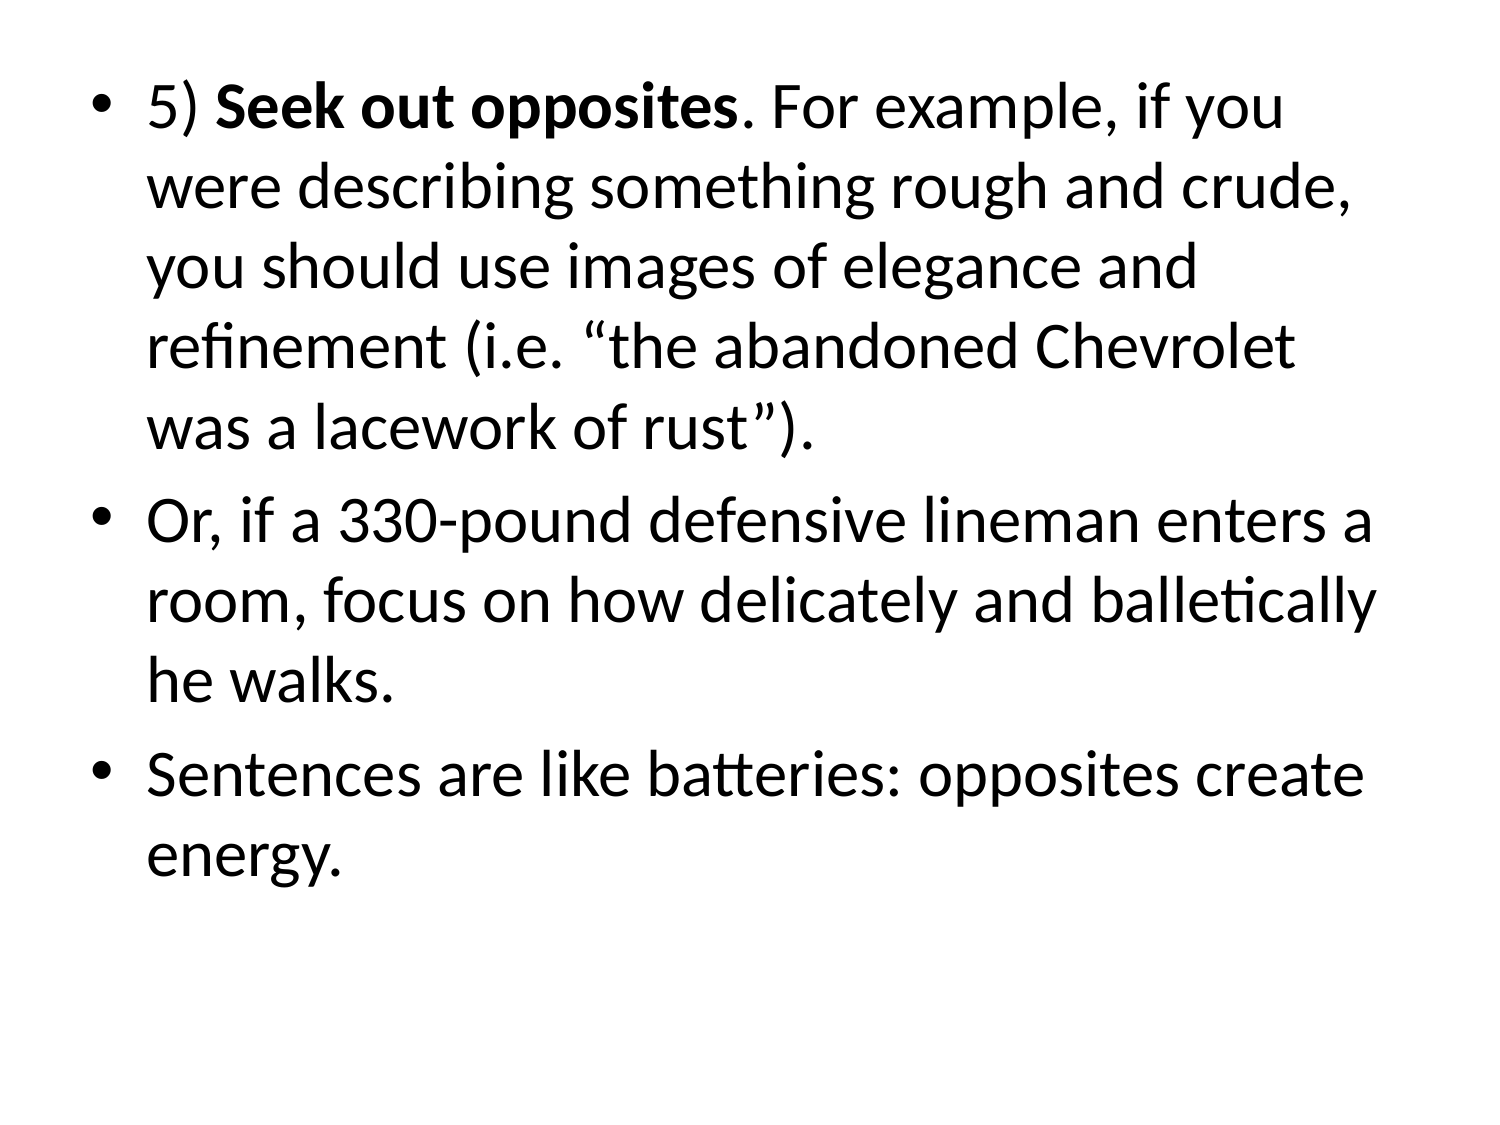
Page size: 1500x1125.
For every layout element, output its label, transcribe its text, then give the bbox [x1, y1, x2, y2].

list 5) Seek out opposites. For example, if you were describing something rough and crude, you should use images of elegance and refinement (i.e. “the abandoned Chevrolet was a lacework of rust”). Or, if a 330-pound defensive lineman enters a room, focus on how delicately and balletically he walks. Sentences are like batteries: opposites create energy. [75, 54, 1425, 1071]
